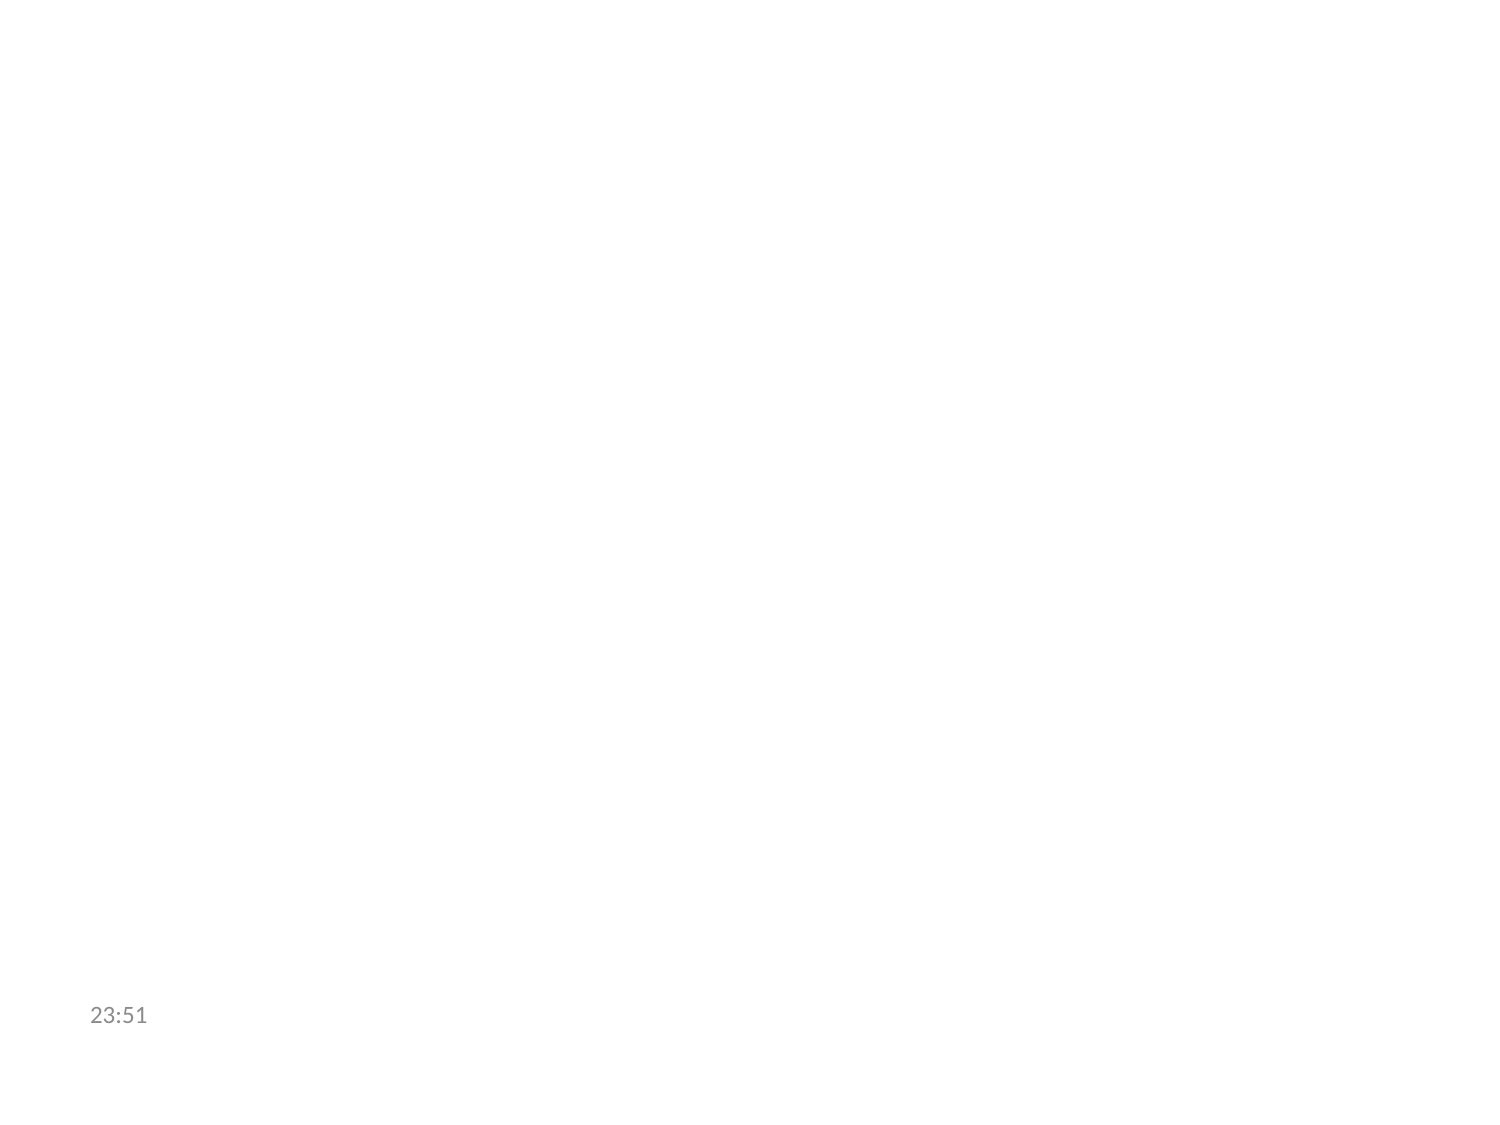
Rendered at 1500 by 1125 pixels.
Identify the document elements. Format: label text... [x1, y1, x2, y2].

text_box 15:35 [75, 983, 425, 1044]
